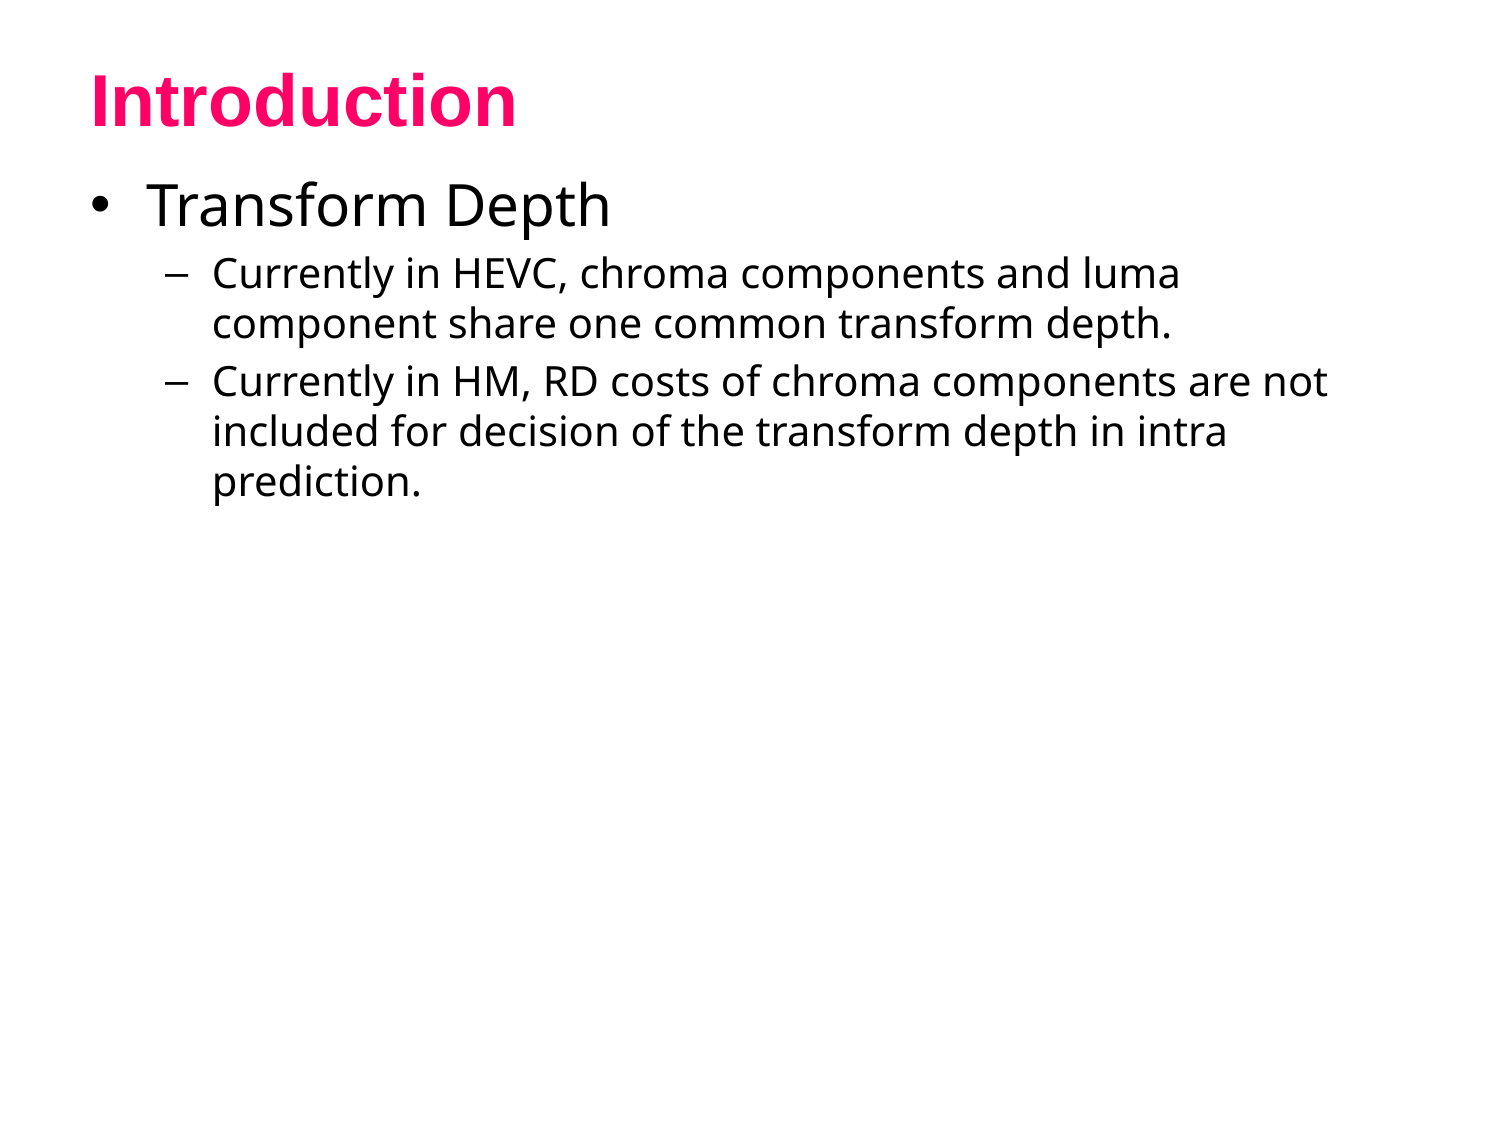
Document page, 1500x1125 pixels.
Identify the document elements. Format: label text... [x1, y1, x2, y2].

list Transform Depth Currently in HEVC, chroma components and luma component share one common transform depth. Currently in HM, RD costs of chroma components are not included for decision of the transform depth in intra prediction. [75, 160, 1424, 1047]
title Introduction [75, 121, 1425, 149]
title Introduction [75, 45, 1425, 120]
